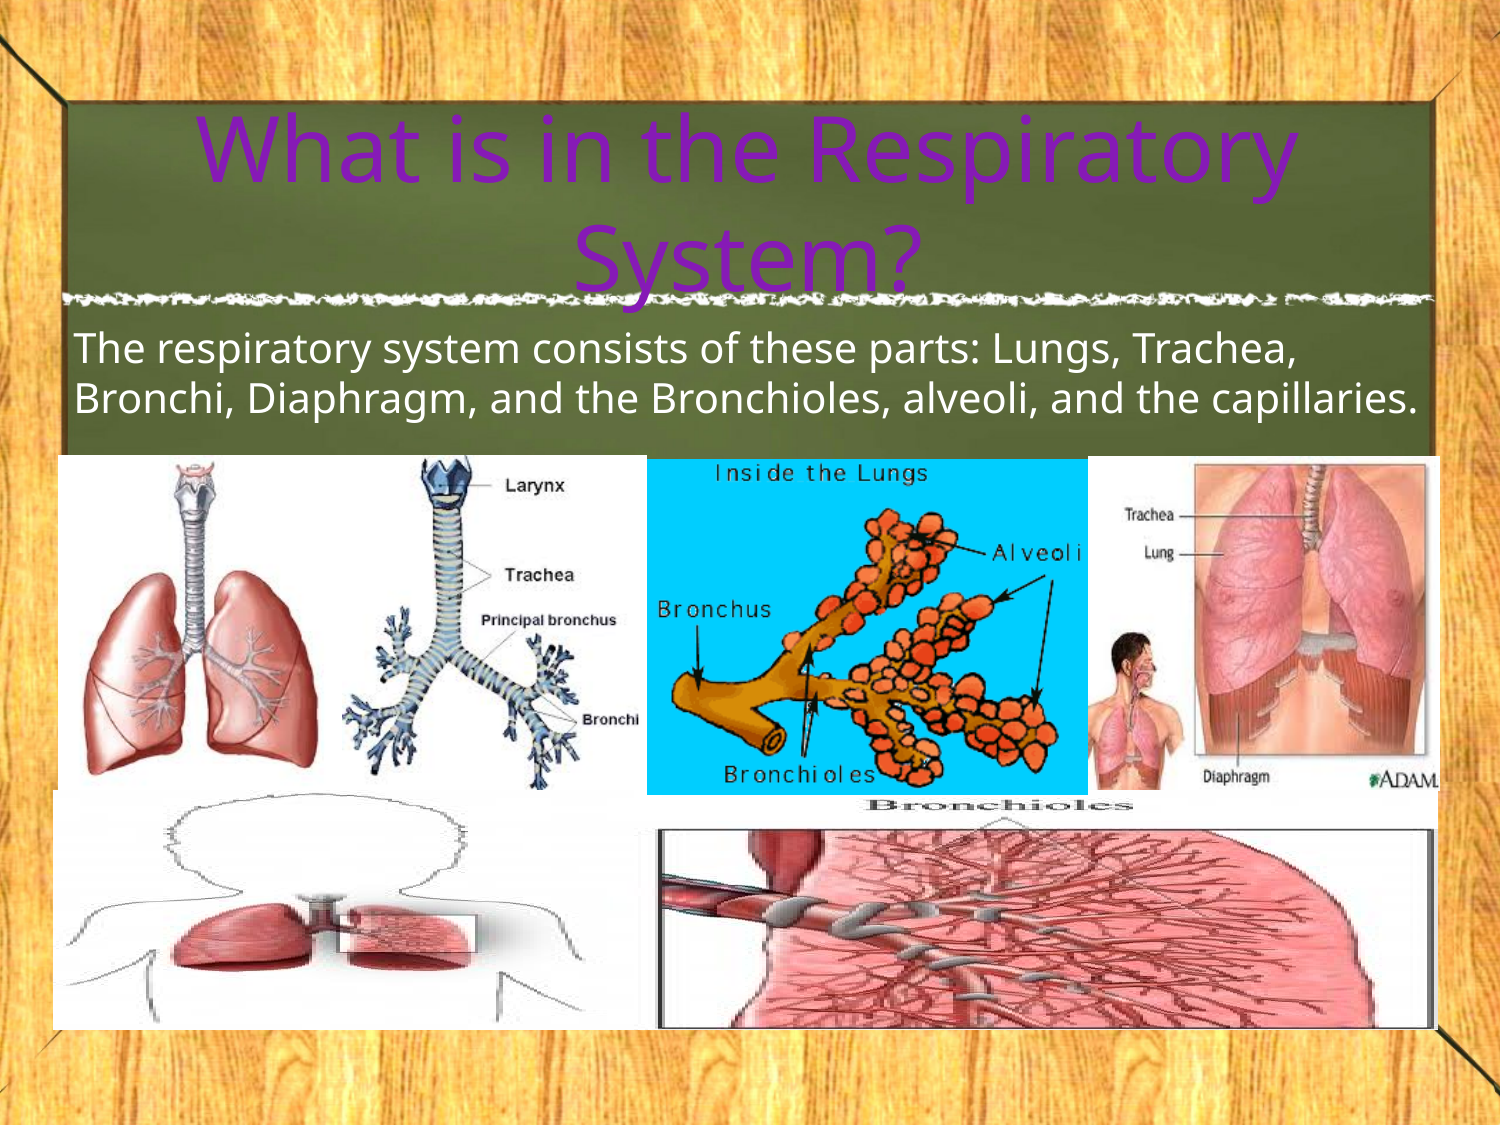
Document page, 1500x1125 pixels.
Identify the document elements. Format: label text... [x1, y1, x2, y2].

list The respiratory system consists of these parts: Lungs, Trachea, Bronchi, Diaphragm, and the Bronchioles, alveoli, and the capillaries. . [58, 314, 1438, 431]
title What is in the Respiratory System? [58, 106, 1438, 295]
picture [0, 0, 1500, 1125]
